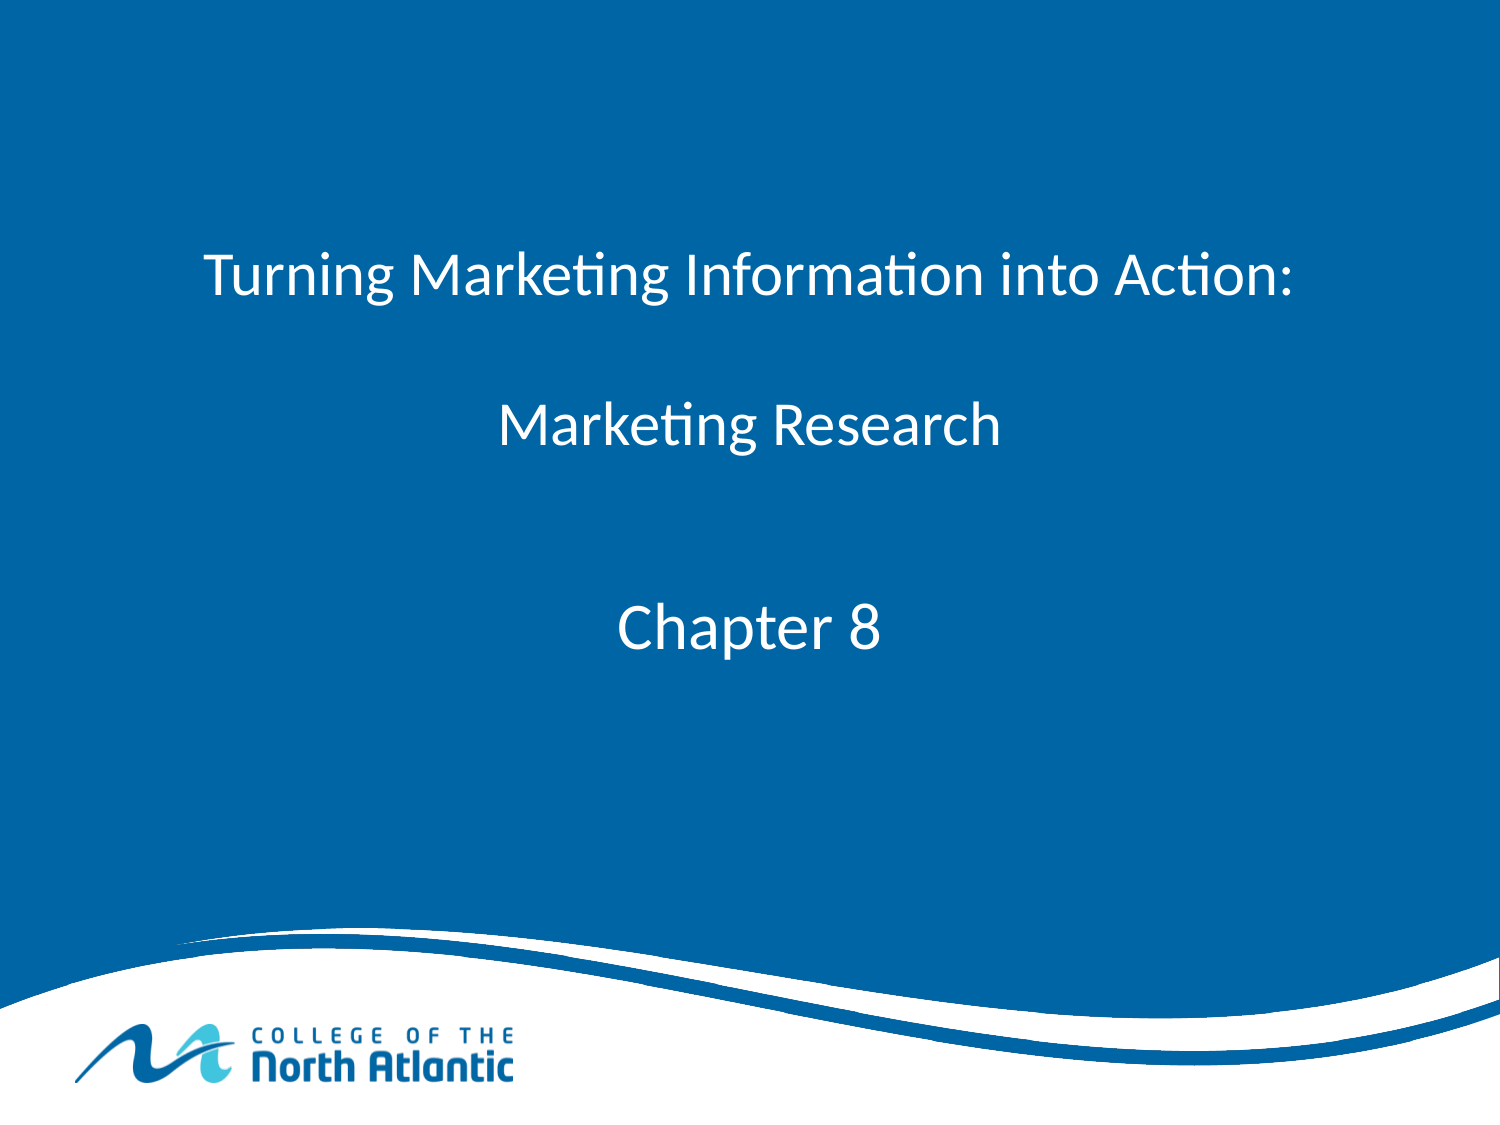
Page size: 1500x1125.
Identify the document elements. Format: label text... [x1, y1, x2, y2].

picture [0, 928, 1500, 1125]
subtitle Chapter 8 [225, 575, 1275, 863]
title Turning Marketing Information into Action: Marketing Research [112, 224, 1388, 467]
